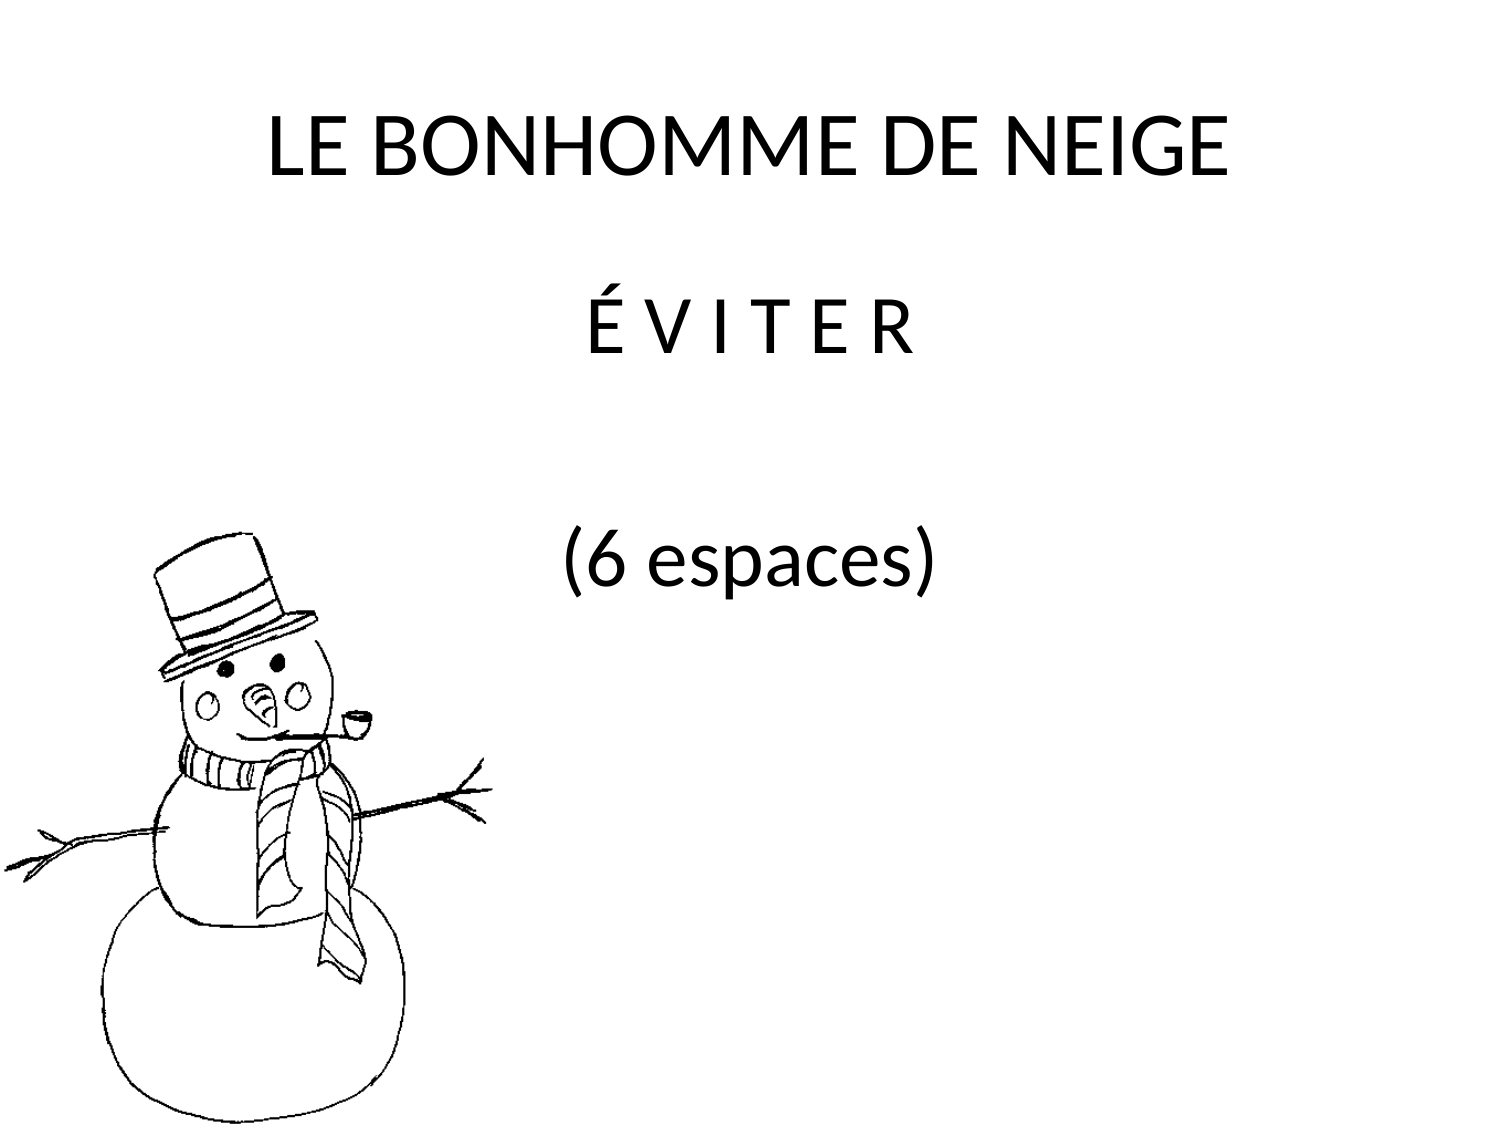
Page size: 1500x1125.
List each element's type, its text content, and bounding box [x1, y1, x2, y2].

title LE BONHOMME DE NEIGE [75, 45, 1425, 233]
picture [0, 524, 496, 1125]
list É V I T E R (6 espaces) [75, 262, 1425, 1005]
